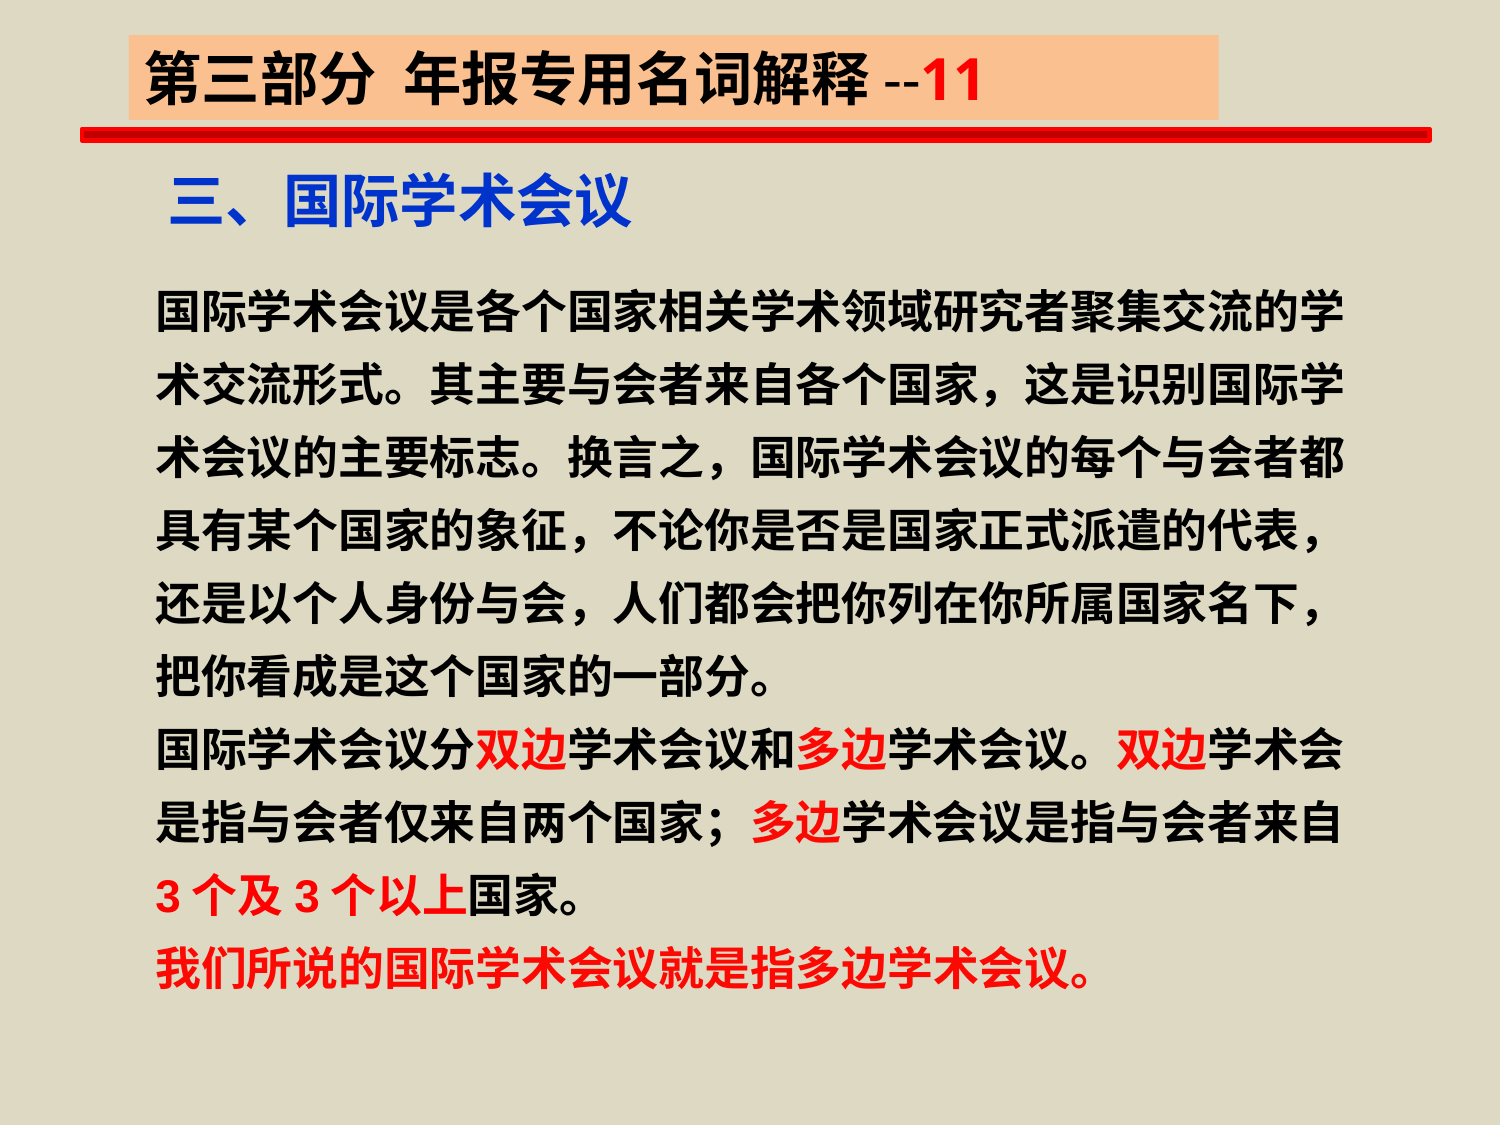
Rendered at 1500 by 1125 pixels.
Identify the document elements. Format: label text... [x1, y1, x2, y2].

text_box [117, 152, 1348, 348]
text_box 三、国际学术会议 [152, 164, 826, 235]
text_box 第三部分 年报专用名词解释--11 [128, 35, 1219, 120]
text_box 国际学术会议是各个国家相关学术领域研究者聚集交流的学 术交流形式。其主要与会者来自各个国家，这是识别国际学 术会议的主要标志。换言之，国际学术会议的每个与会者都 具有某个国家的象征，不论你是否是国家正式派遣的代表， 还是以个人身份与会，人们都会把你列在你所属国家名下， 把你看成是这个国家的一部分。 国际学术会议分双边学术会议和多边学术会议。双边学术会 是指与会者仅来自两个国家；多边学术会议是指与会者来自 3个及3个以上国家。 我们所说的国际学术会议就是指多边学术会议。 [140, 257, 1371, 1002]
text_box [80, 127, 1432, 143]
